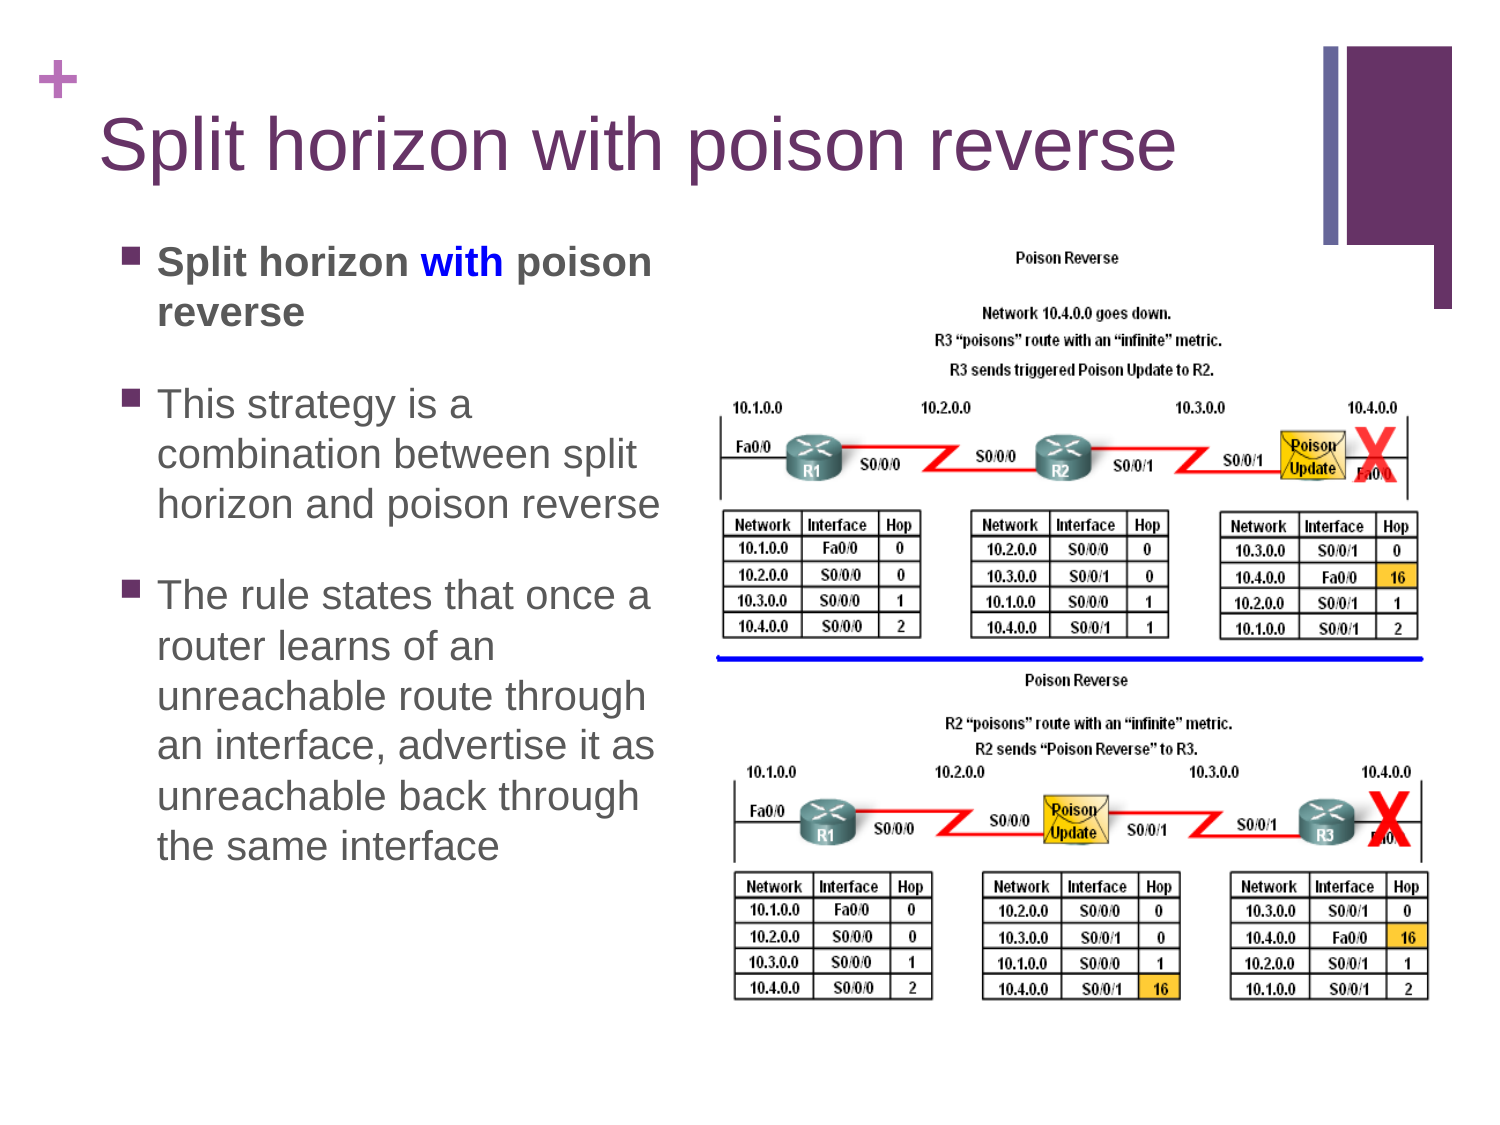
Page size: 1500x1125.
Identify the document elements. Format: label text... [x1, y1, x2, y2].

picture [714, 244, 1435, 1007]
title Split horizon with poison reverse [83, 87, 1324, 271]
list Split horizon with poison reverse This strategy is a combination between split horizon and poison reverse The rule states that once a router learns of an unreachable route through an interface, advertise it as unreachable back through the same interface [104, 227, 708, 1080]
